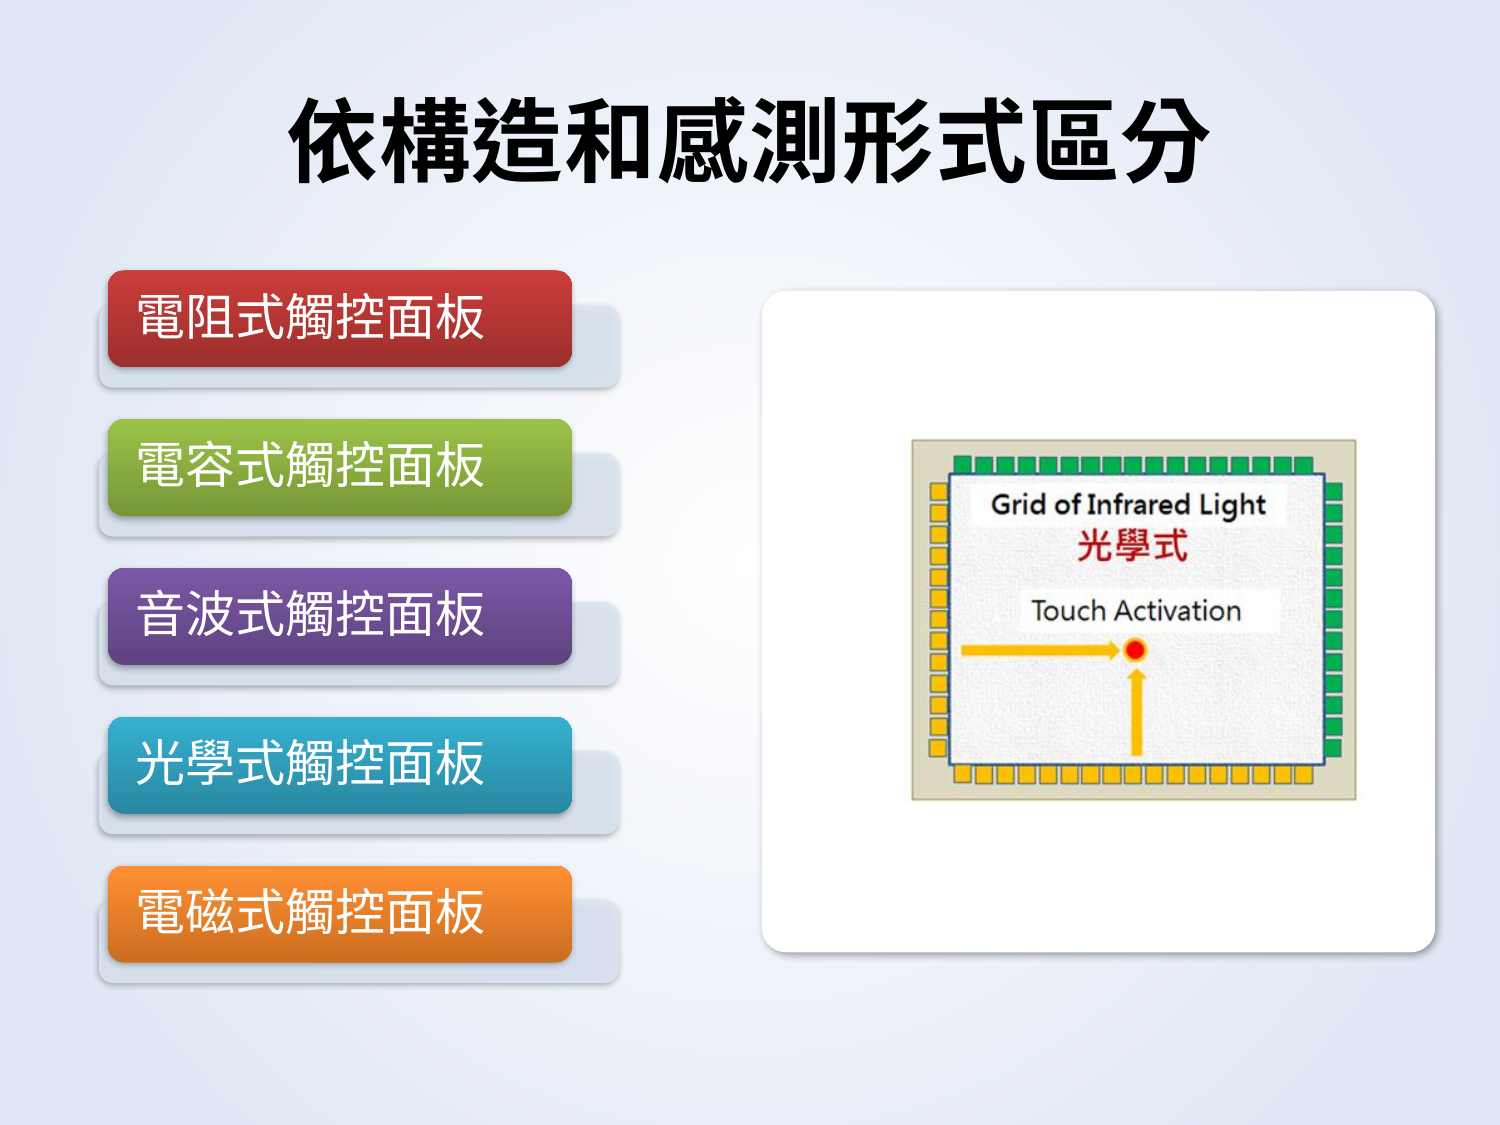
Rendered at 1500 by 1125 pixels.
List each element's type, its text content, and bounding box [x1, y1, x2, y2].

title 依構造和感測形式區分 [75, 45, 1425, 233]
picture [0, 0, 1500, 1125]
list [74, 262, 738, 1006]
